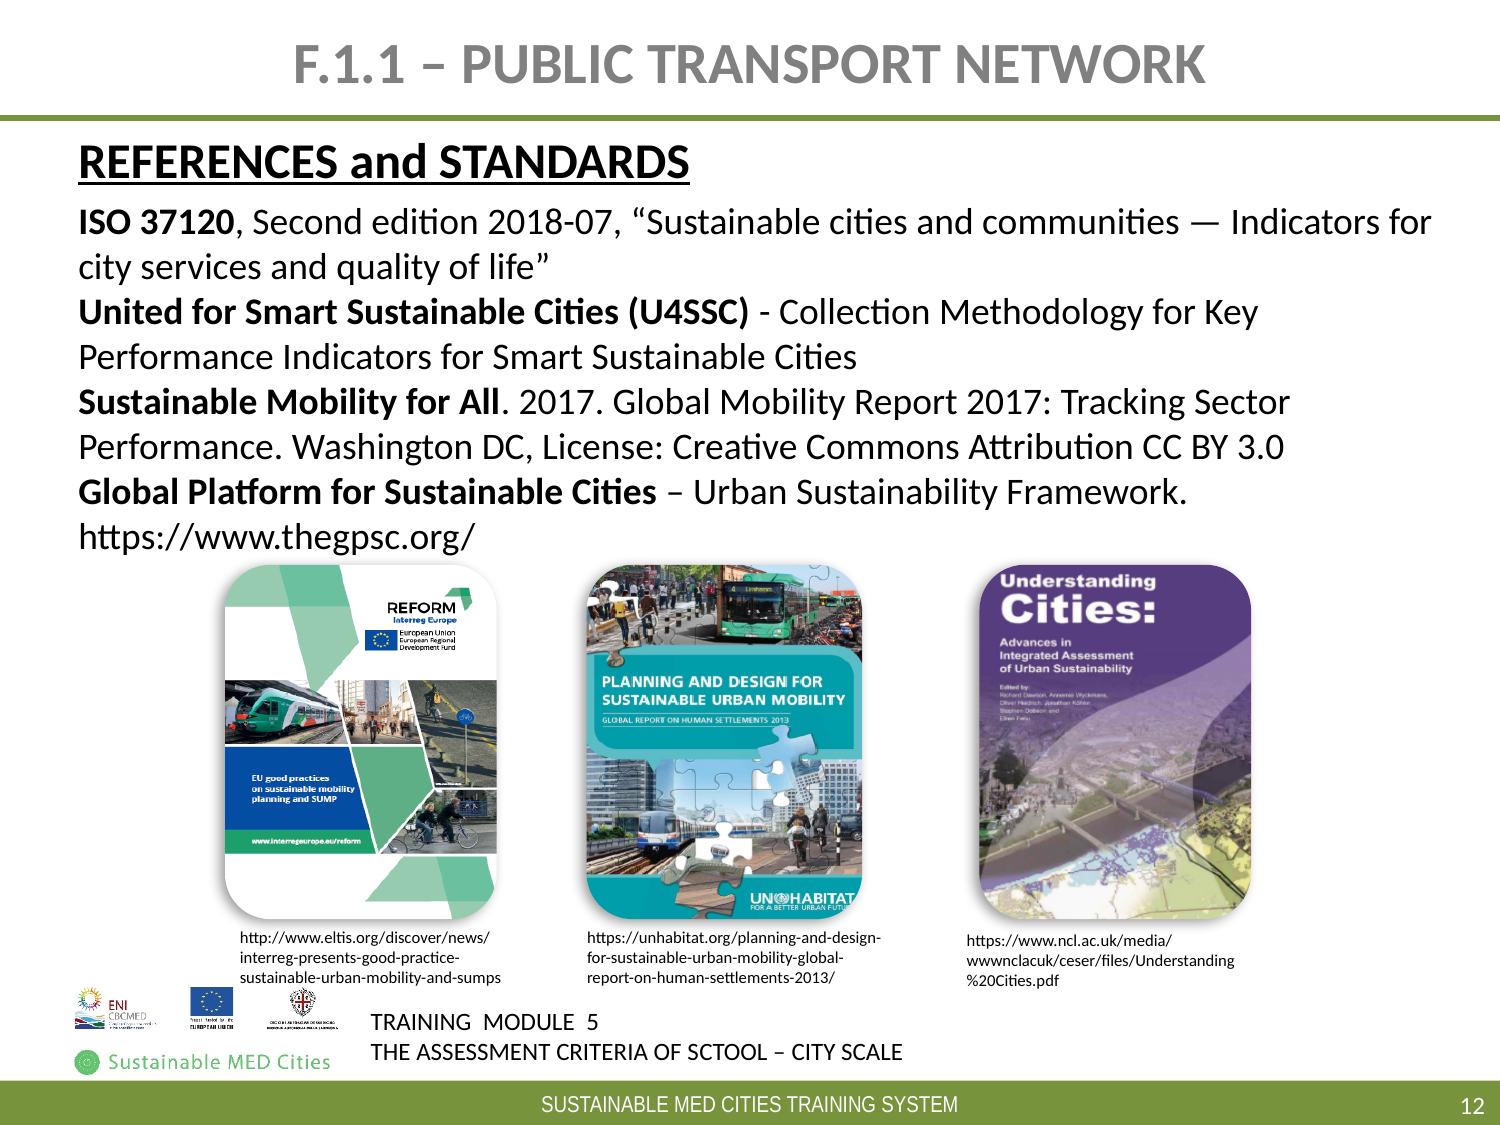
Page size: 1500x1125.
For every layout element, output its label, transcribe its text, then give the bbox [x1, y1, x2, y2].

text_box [951, 564, 1279, 979]
list REFERENCES and STANDARDS [63, 120, 1414, 189]
slide_number 12 [1399, 1074, 1500, 1125]
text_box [572, 564, 905, 996]
title F.1.1 – PUBLIC TRANSPORT NETWORK [0, 0, 1500, 121]
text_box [224, 564, 522, 996]
picture [62, 978, 356, 1080]
text_box ISO 37120, Second edition 2018-07, “Sustainable cities and communities — Indicators for city services and quality of life” United for Smart Sustainable Cities (U4SSC) - Collection Methodology for Key Performance Indicators for Smart Sustainable Cities Sustainable Mobility for All. 2017. Global Mobility Report 2017: Tracking Sector Performance. Washington DC, License: Creative Commons Attribution CC BY 3.0 Global Platform for Sustainable Cities – Urban Sustainability Framework. https://www.thegpsc.org/ [63, 189, 1466, 565]
